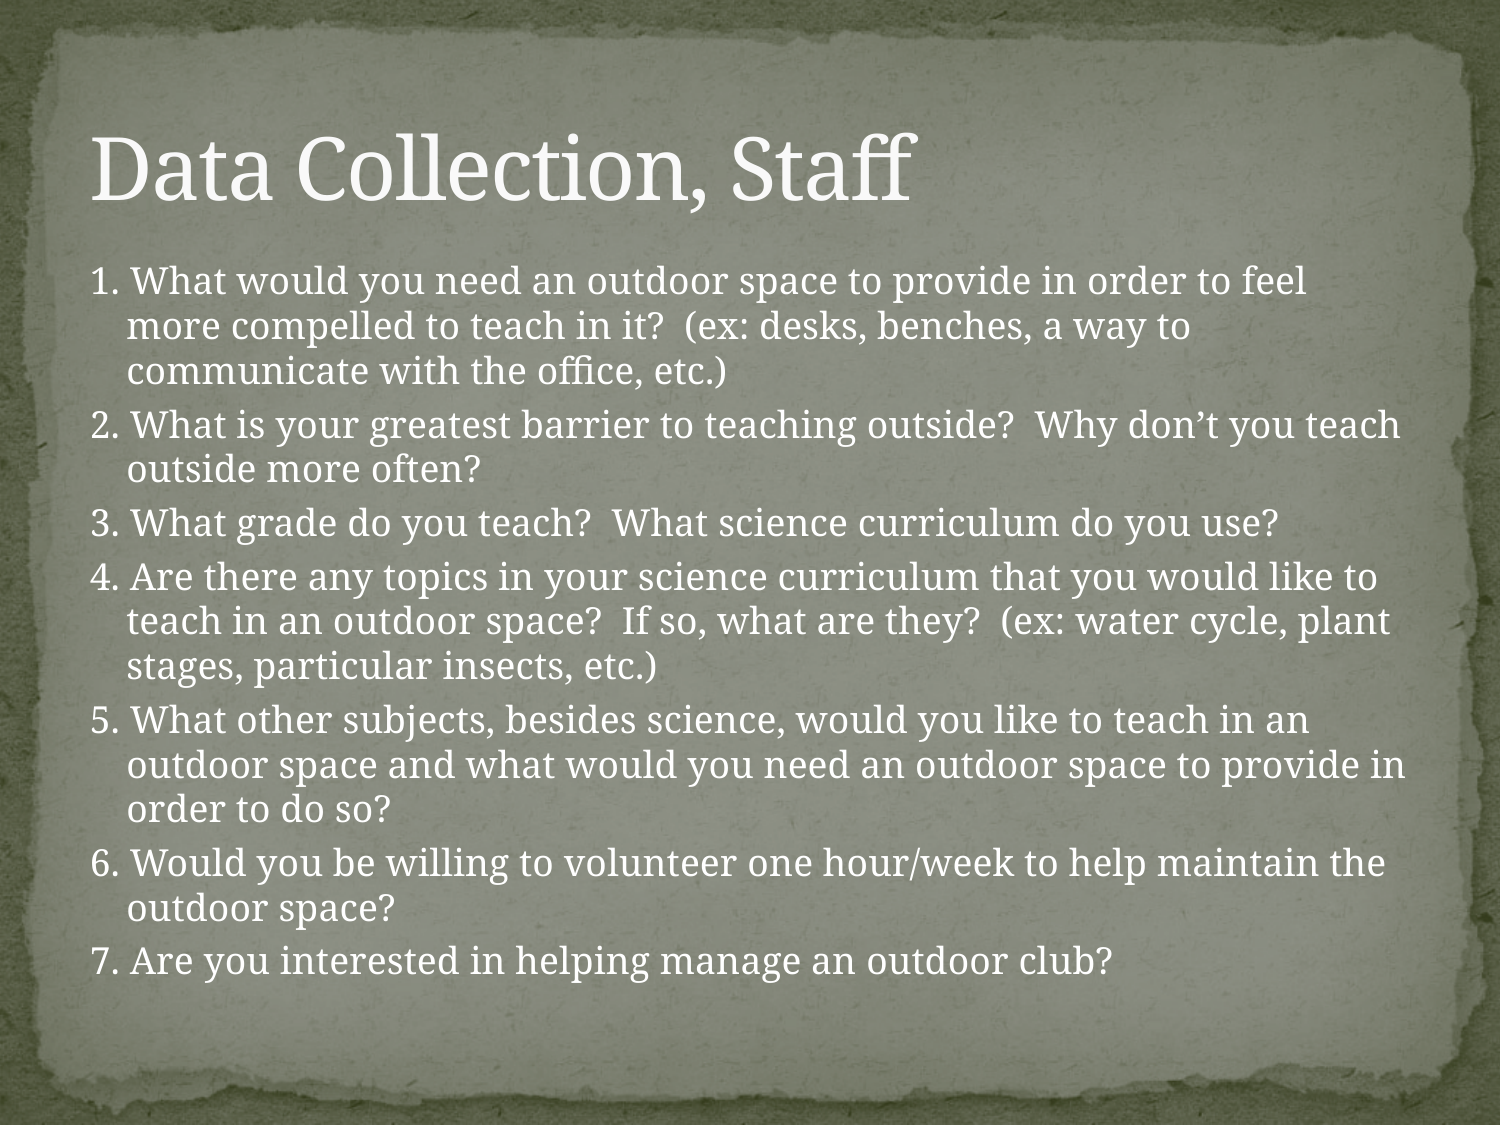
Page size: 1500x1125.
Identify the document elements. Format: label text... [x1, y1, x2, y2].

title Data Collection, Staff [74, 24, 1425, 225]
list 1. What would you need an outdoor space to provide in order to feel more compelled to teach in it? (ex: desks, benches, a way to communicate with the office, etc.) 2. What is your greatest barrier to teaching outside? Why don’t you teach outside more often? 3. What grade do you teach? What science curriculum do you use? 4. Are there any topics in your science curriculum that you would like to teach in an outdoor space? If so, what are they? (ex: water cycle, plant stages, particular insects, etc.) 5. What other subjects, besides science, would you like to teach in an outdoor space and what would you need an outdoor space to provide in order to do so? 6. Would you be willing to volunteer one hour/week to help maintain the outdoor space? 7. Are you interested in helping manage an outdoor club? [75, 249, 1425, 1000]
